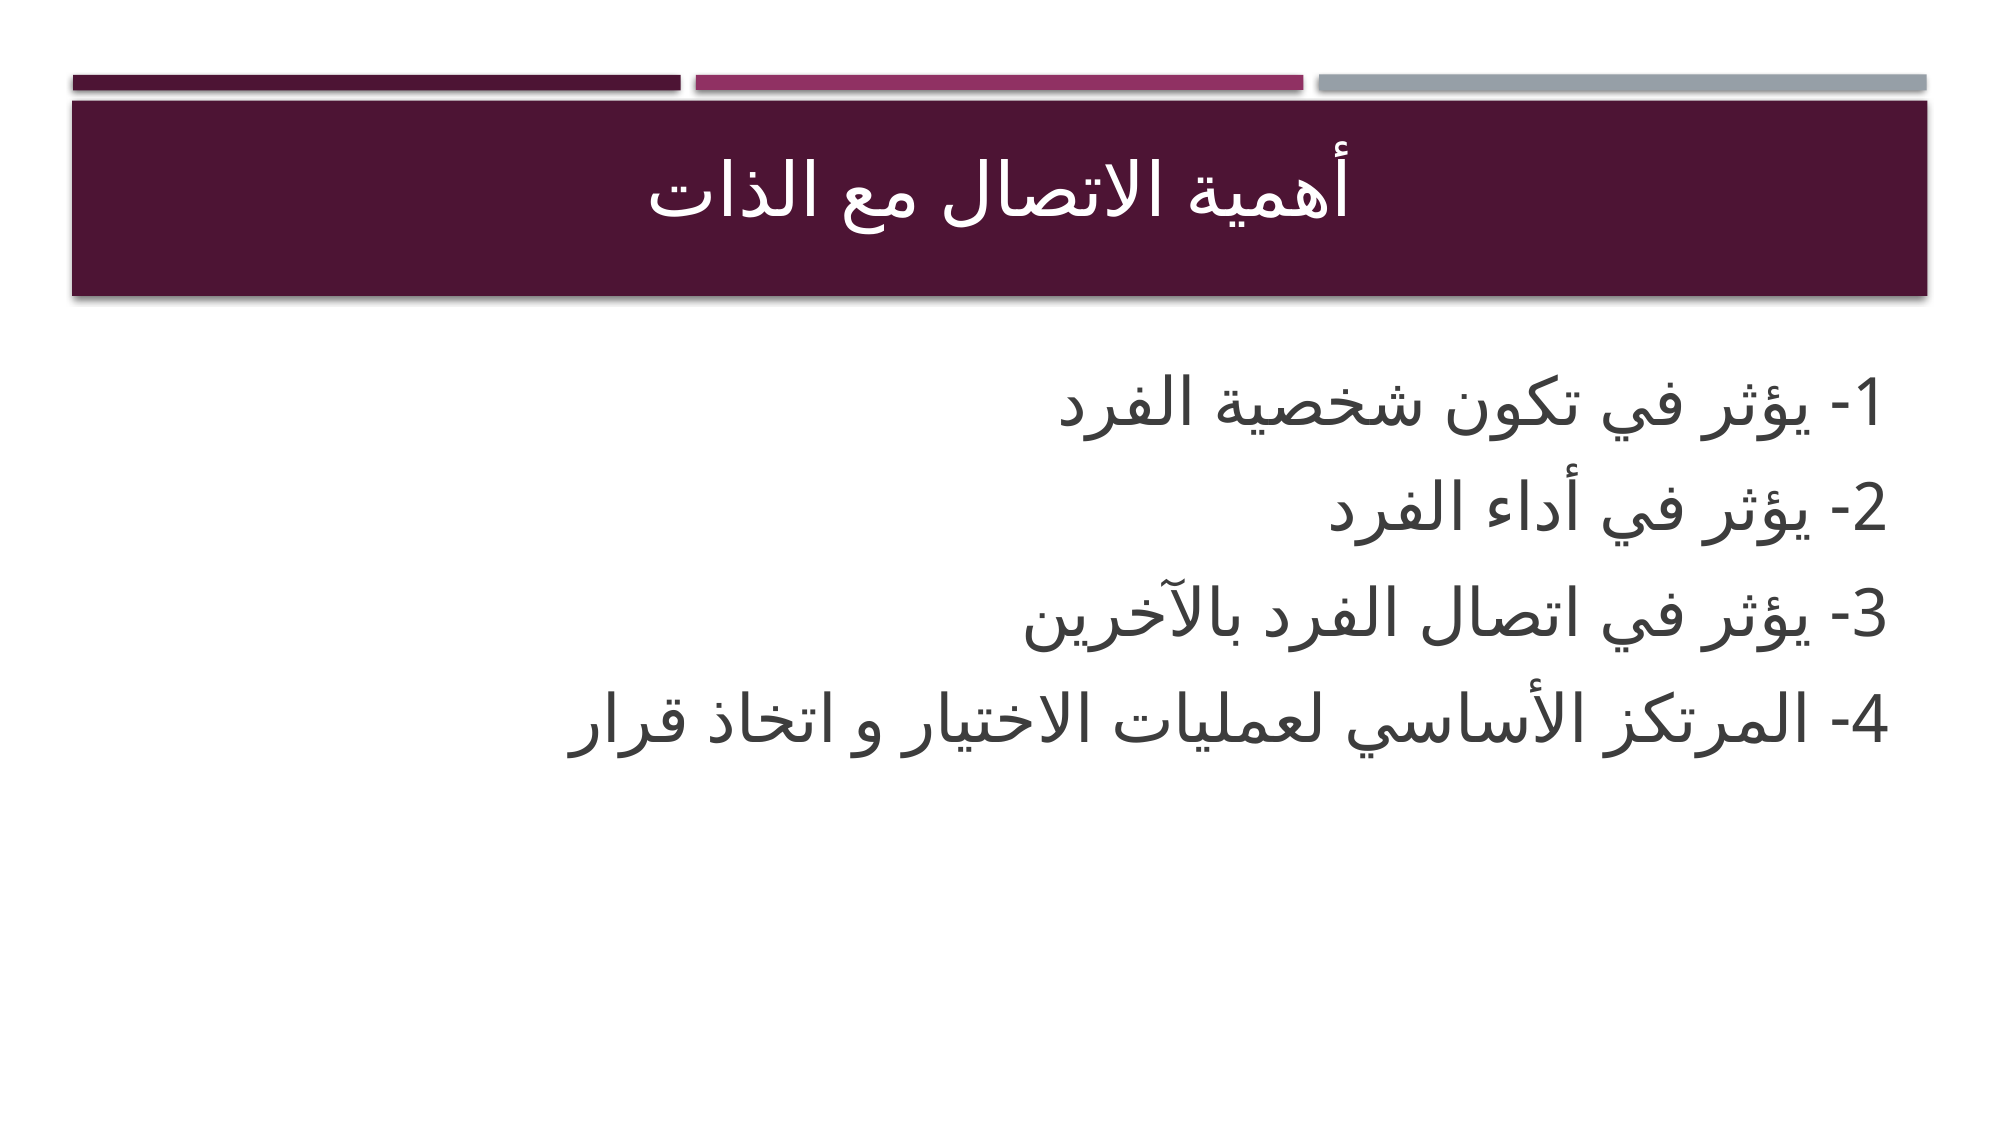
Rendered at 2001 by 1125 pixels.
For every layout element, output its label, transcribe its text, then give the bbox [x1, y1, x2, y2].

title أهمية الاتصال مع الذات [95, 115, 1905, 240]
list 1- يؤثر في تكون شخصية الفرد 2- يؤثر في أداء الفرد 3- يؤثر في اتصال الفرد بالآخرين 4- المرتكز الأساسي لعمليات الاختيار و اتخاذ قرار [95, 363, 1905, 751]
